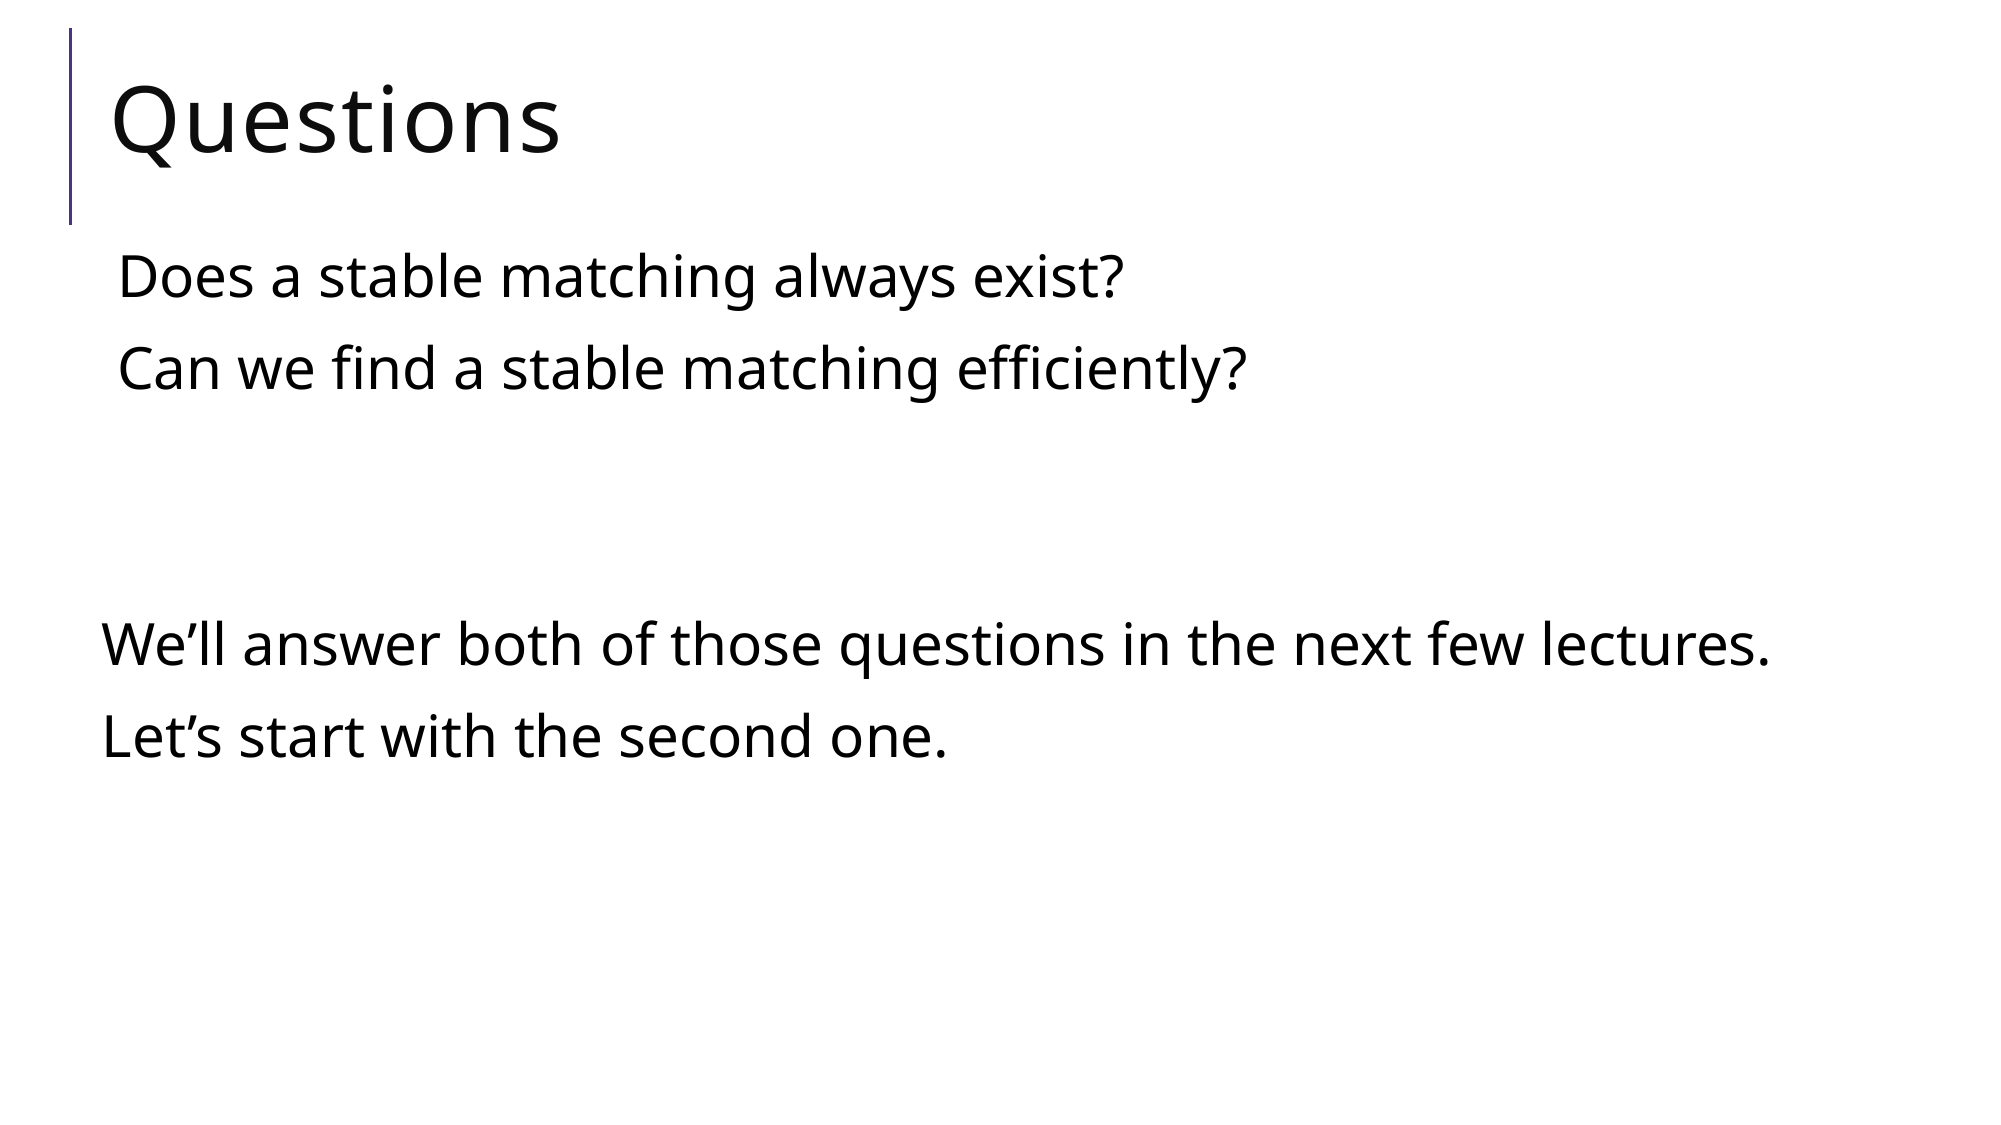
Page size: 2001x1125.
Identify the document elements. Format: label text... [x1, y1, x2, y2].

title Questions [94, 43, 1930, 210]
list Does a stable matching always exist? Can we find a stable matching efficiently? We’ll answer both of those questions in the next few lectures. Let’s start with the second one. [94, 240, 1930, 1035]
